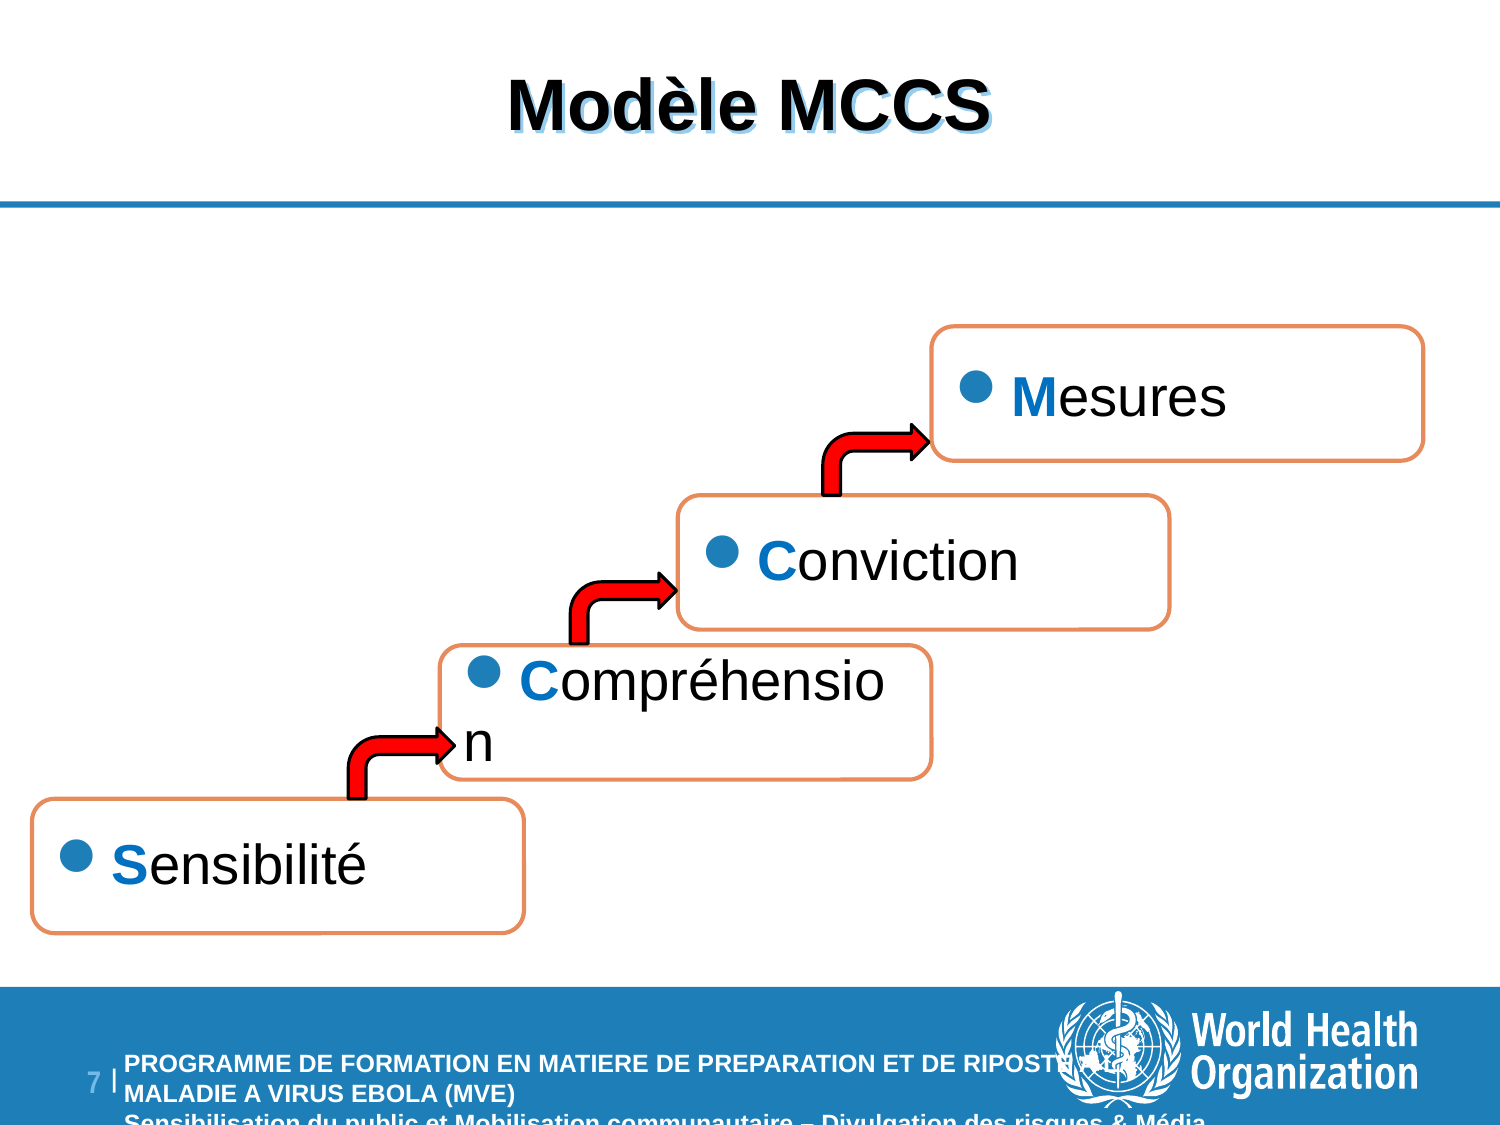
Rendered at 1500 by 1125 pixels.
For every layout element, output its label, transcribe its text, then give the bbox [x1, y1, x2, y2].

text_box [931, 326, 1424, 461]
title Modèle MCCS [0, 0, 1500, 204]
text_box [348, 736, 434, 797]
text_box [439, 644, 932, 780]
text_box [822, 424, 926, 493]
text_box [677, 494, 1170, 630]
text_box [570, 572, 672, 643]
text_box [31, 798, 525, 934]
